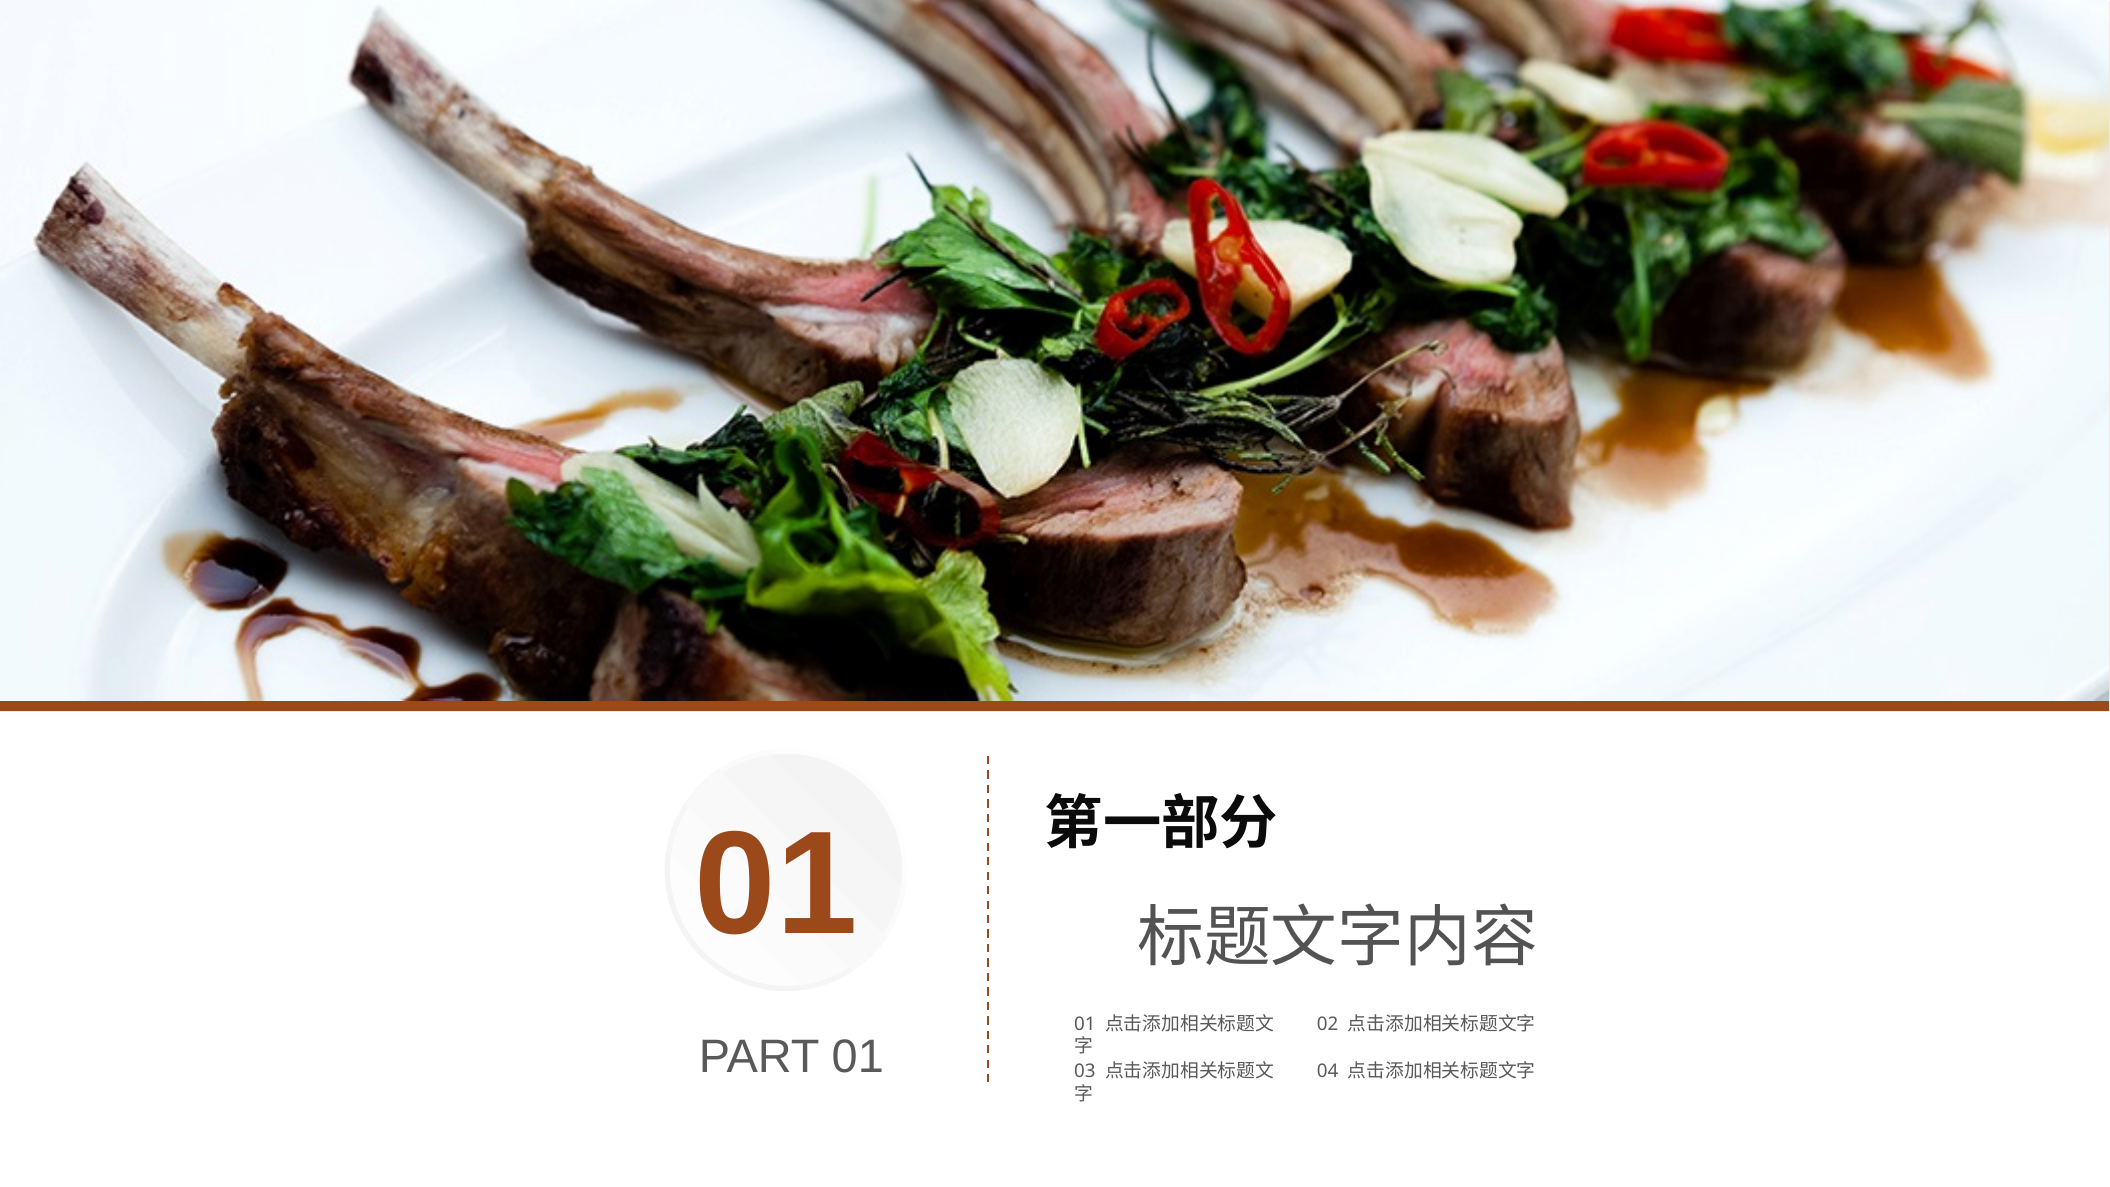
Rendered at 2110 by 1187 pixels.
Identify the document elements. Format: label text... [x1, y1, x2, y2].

text_box 01 点击添加相关标题文字 [1060, 1004, 1306, 1052]
text_box 03 点击添加相关标题文字 [1060, 1052, 1306, 1112]
text_box 02 点击添加相关标题文字 [1302, 1004, 1560, 1042]
text_box 04 点击添加相关标题文字 [1302, 1052, 1560, 1089]
text_box [0, 702, 2110, 712]
text_box PART 01 [698, 1025, 908, 1082]
text_box [0, 0, 2110, 702]
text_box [664, 748, 908, 991]
text_box 第一部分 标题文字内容 [1011, 777, 1568, 989]
